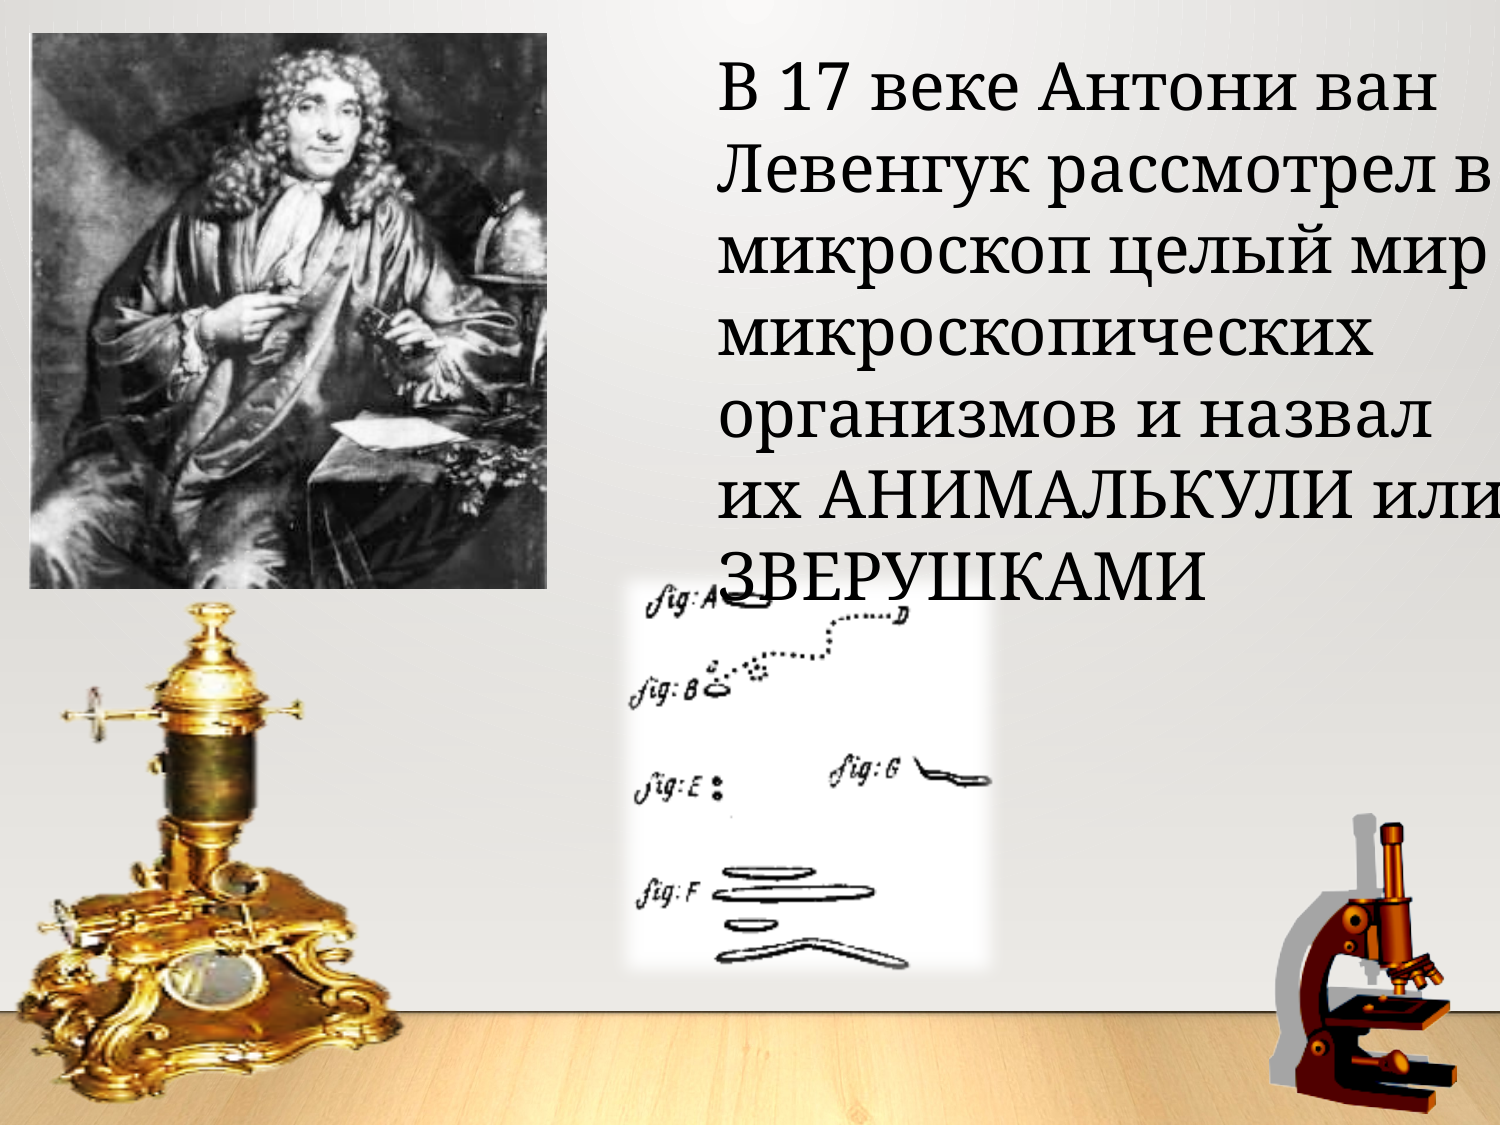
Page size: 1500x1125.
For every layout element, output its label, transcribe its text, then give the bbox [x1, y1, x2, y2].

text_box В 17 веке Антони ван Левенгук рассмотрел в микроскоп целый мир микроскопических организмов и назвал их АНИМАЛЬКУЛИ или ЗВЕРУШКАМИ [702, 37, 1500, 670]
picture [0, 33, 1500, 1125]
picture [607, 562, 1008, 988]
